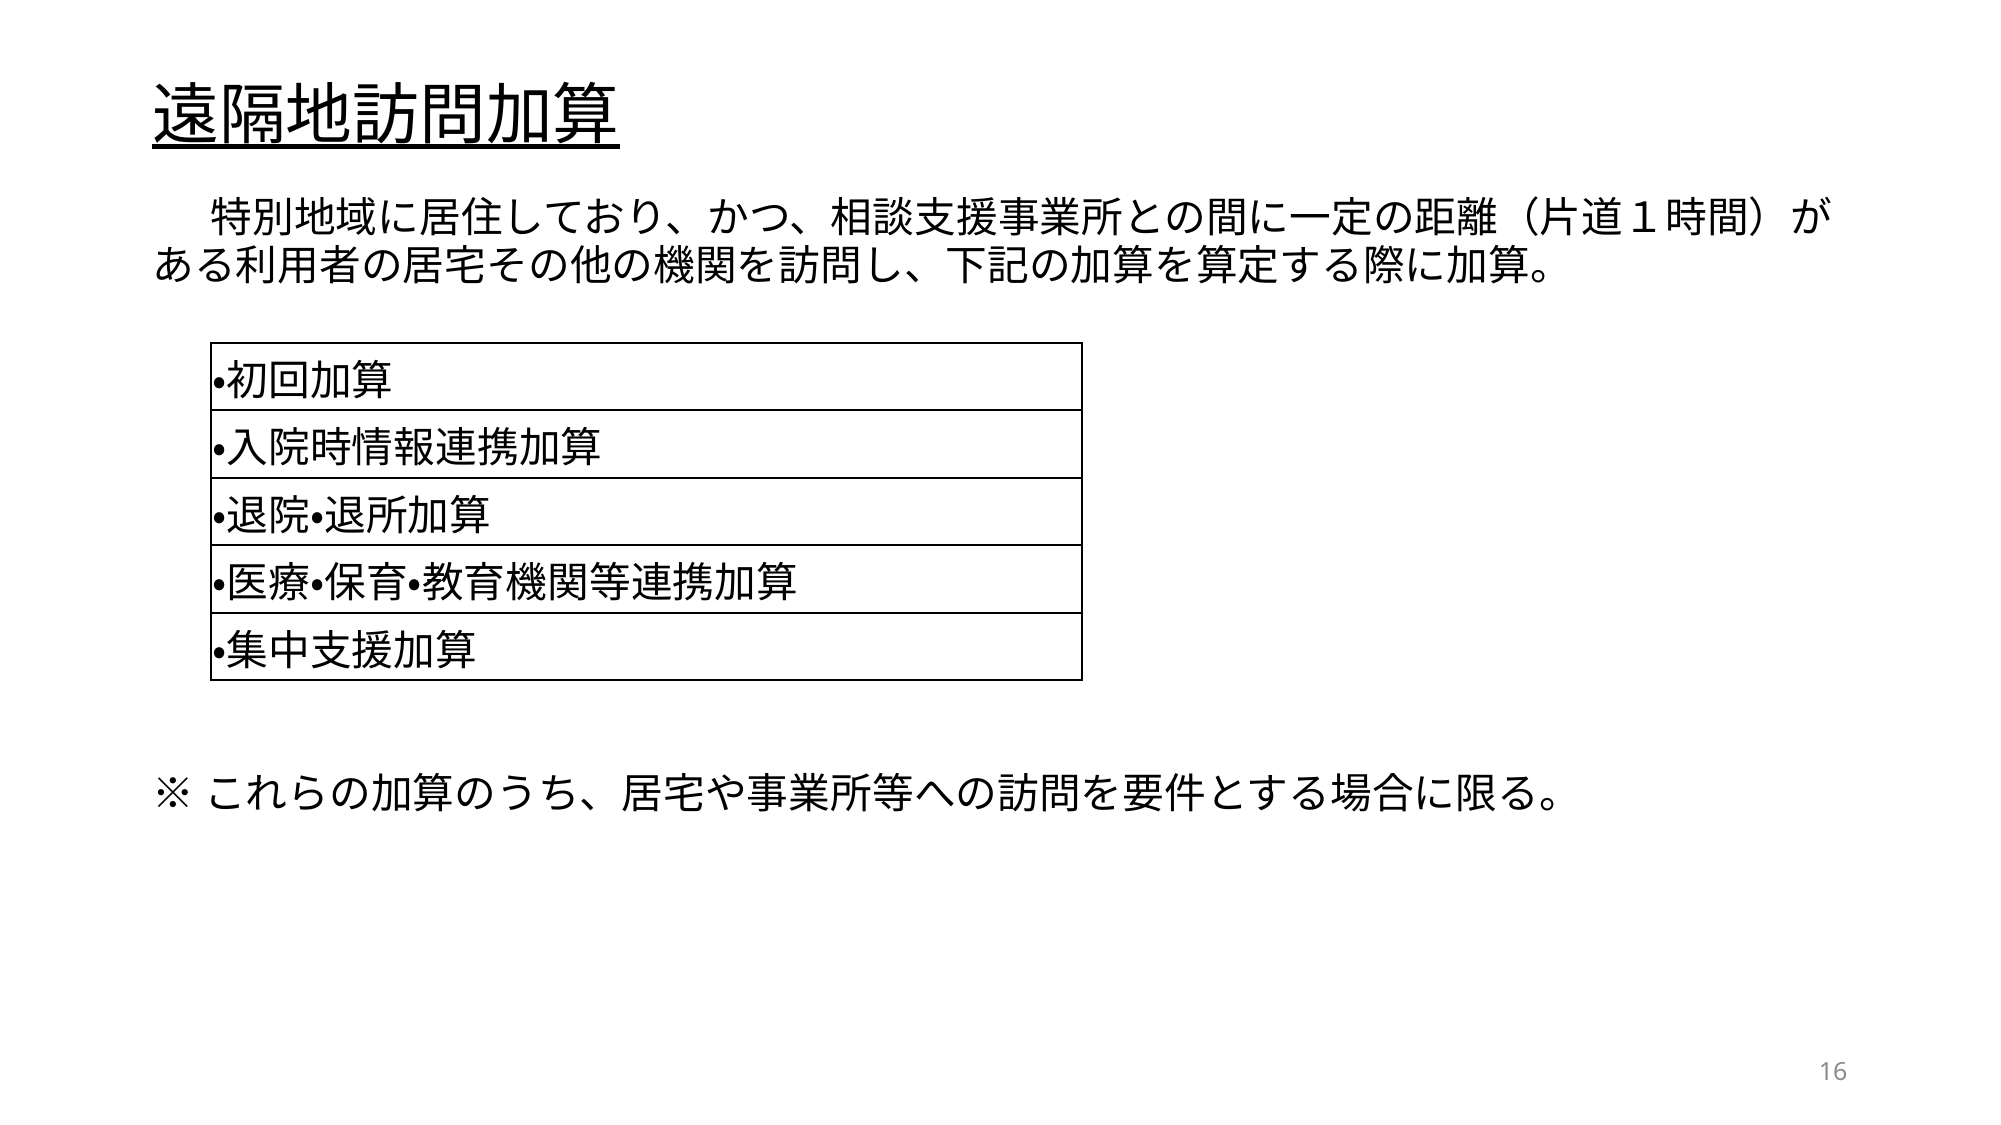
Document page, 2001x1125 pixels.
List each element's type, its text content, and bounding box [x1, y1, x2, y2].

list 特別地域に居住しており、かつ、相談支援事業所との間に一定の距離（片道１時間）がある利用者の居宅その他の機関を訪問し、下記の加算を算定する際に加算。 ※これらの加算のうち、居宅や事業所等への訪問を要件とする場合に限る。 [137, 174, 1863, 1014]
table_cell ・医療・保育・教育機関等連携加算 [212, 546, 1081, 612]
table_cell ・退院・退所加算 [212, 479, 1081, 544]
title 遠隔地訪問加算 [137, 59, 1863, 174]
table_cell ・入院時情報連携加算 [212, 411, 1081, 477]
table_header ・初回加算 [212, 344, 1081, 409]
slide_number 16 [1412, 1042, 1863, 1103]
table_cell ・集中支援加算 [212, 614, 1081, 679]
